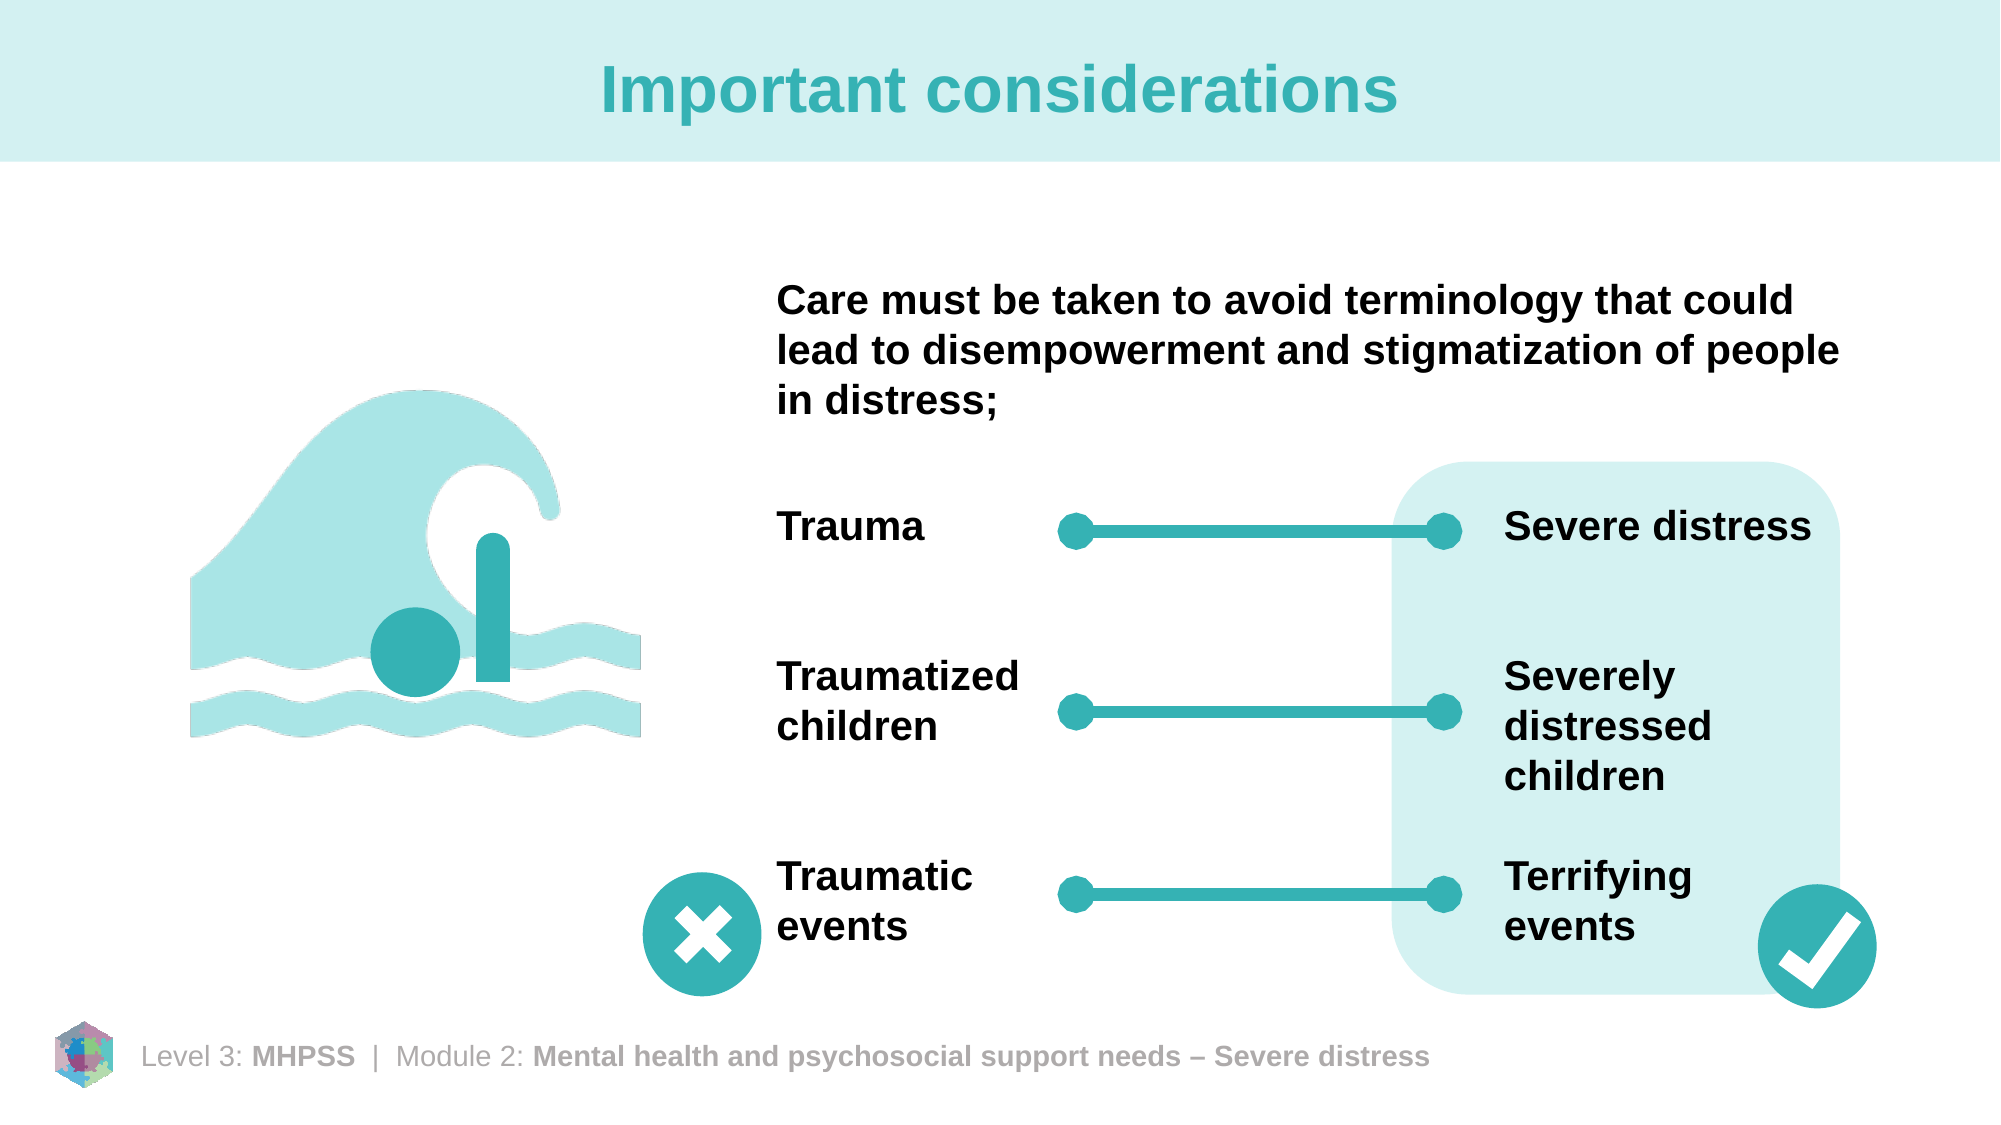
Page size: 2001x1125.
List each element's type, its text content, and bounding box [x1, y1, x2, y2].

text_box Care must be taken to avoid terminology that could lead to disempowerment and stigmatization of people in distress; [761, 257, 1885, 438]
text_box Trauma Traumatized children Traumatic events [761, 491, 1093, 957]
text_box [1757, 884, 1877, 1009]
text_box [145, 292, 686, 833]
title Important considerations [137, 19, 1863, 163]
text_box [1391, 461, 1825, 995]
picture [55, 1021, 113, 1088]
text_box Severe distress Severely distressed children Terrifying events [1488, 491, 1839, 957]
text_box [642, 871, 762, 997]
